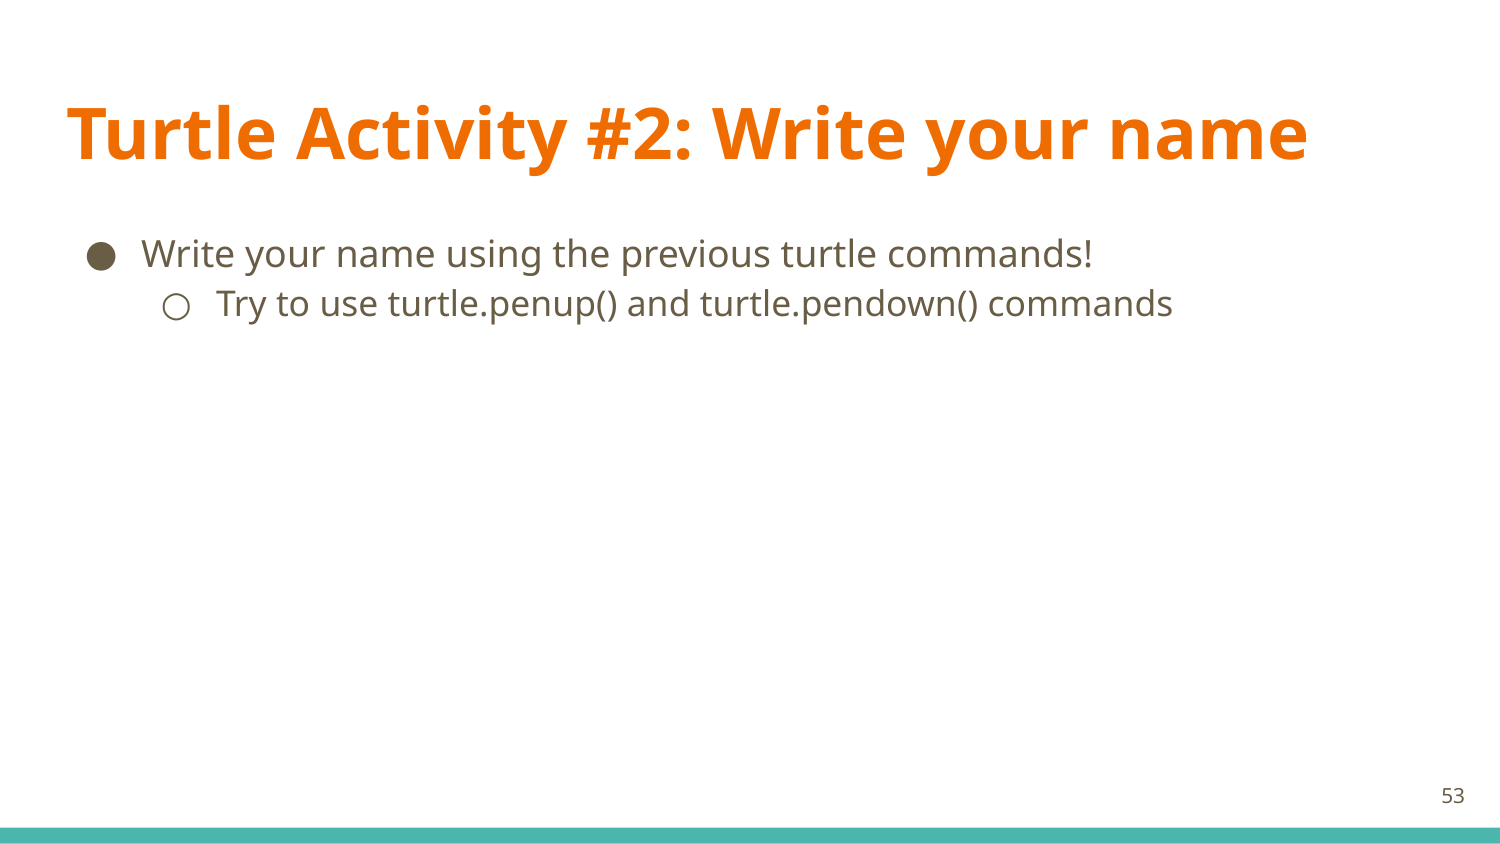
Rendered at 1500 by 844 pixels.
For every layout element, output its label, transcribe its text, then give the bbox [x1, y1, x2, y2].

list Write your name using the previous turtle commands! Try to use turtle.penup() and turtle.pendown() commands [51, 207, 1449, 750]
slide_number ‹#› [1389, 764, 1480, 830]
title Turtle Activity #2: Write your name [51, 72, 1449, 189]
